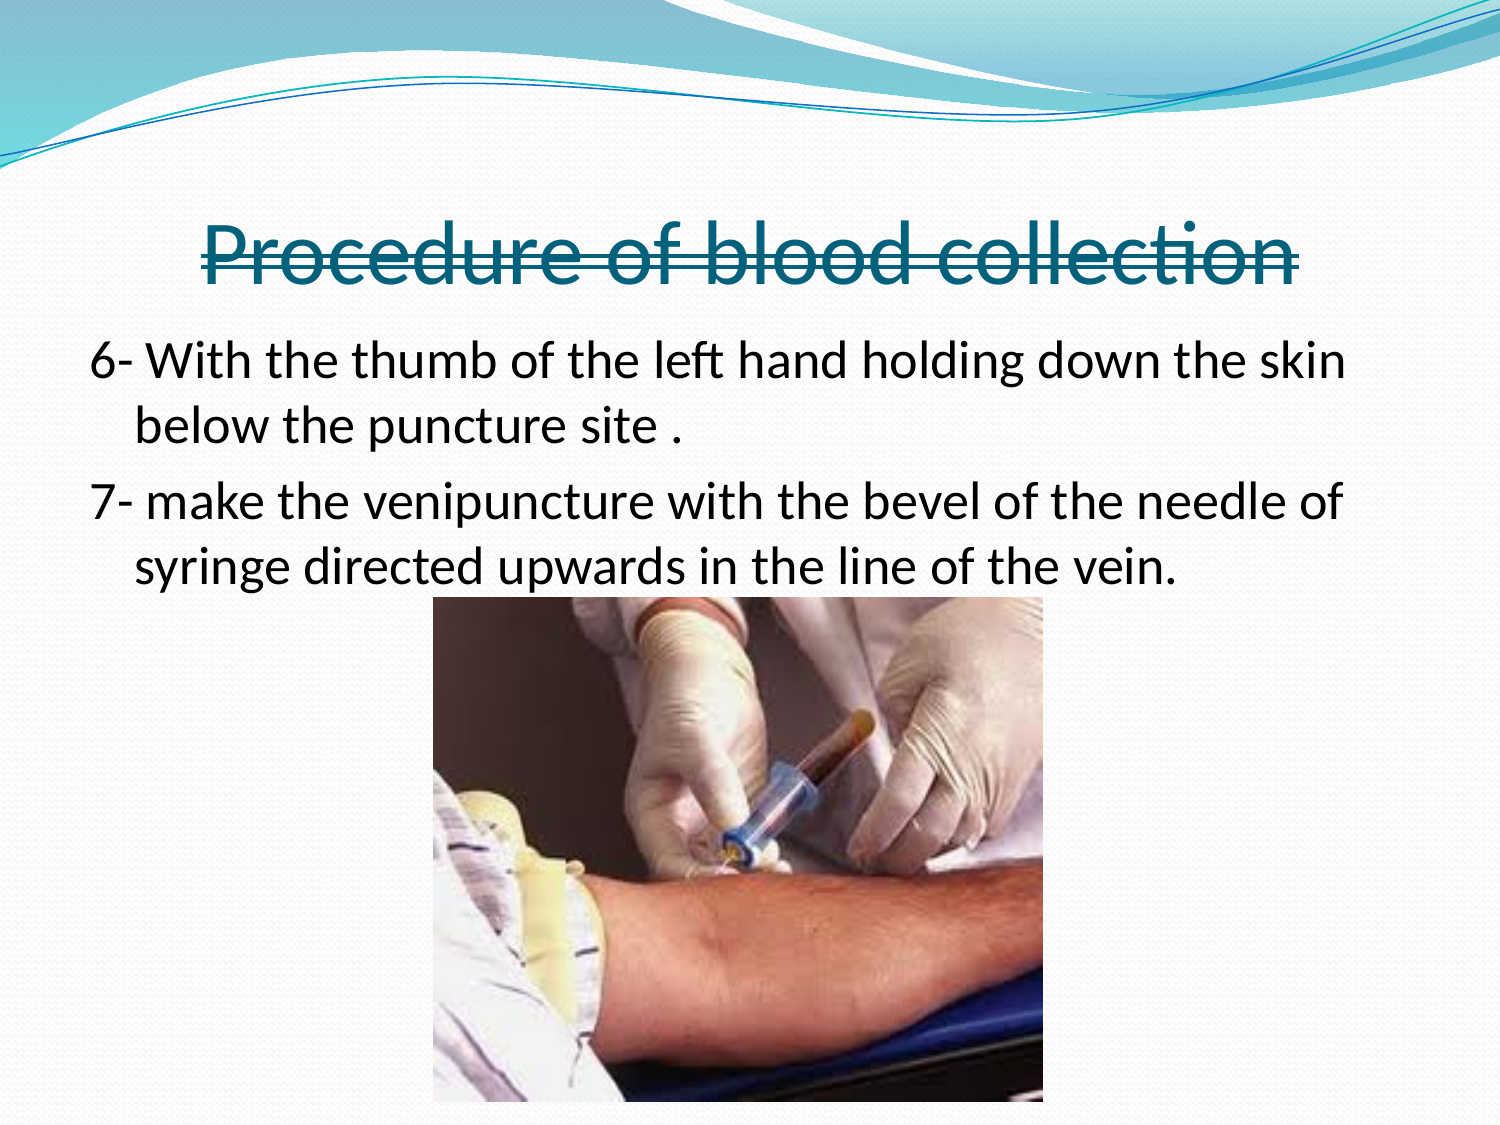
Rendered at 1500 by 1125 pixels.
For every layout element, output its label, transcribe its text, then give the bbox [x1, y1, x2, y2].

list 6- With the thumb of the left hand holding down the skin below the puncture site . 7- make the venipuncture with the bevel of the needle of syringe directed upwards in the line of the vein. [75, 317, 1425, 1038]
picture [433, 597, 1044, 1102]
title Procedure of blood collection [75, 115, 1425, 303]
